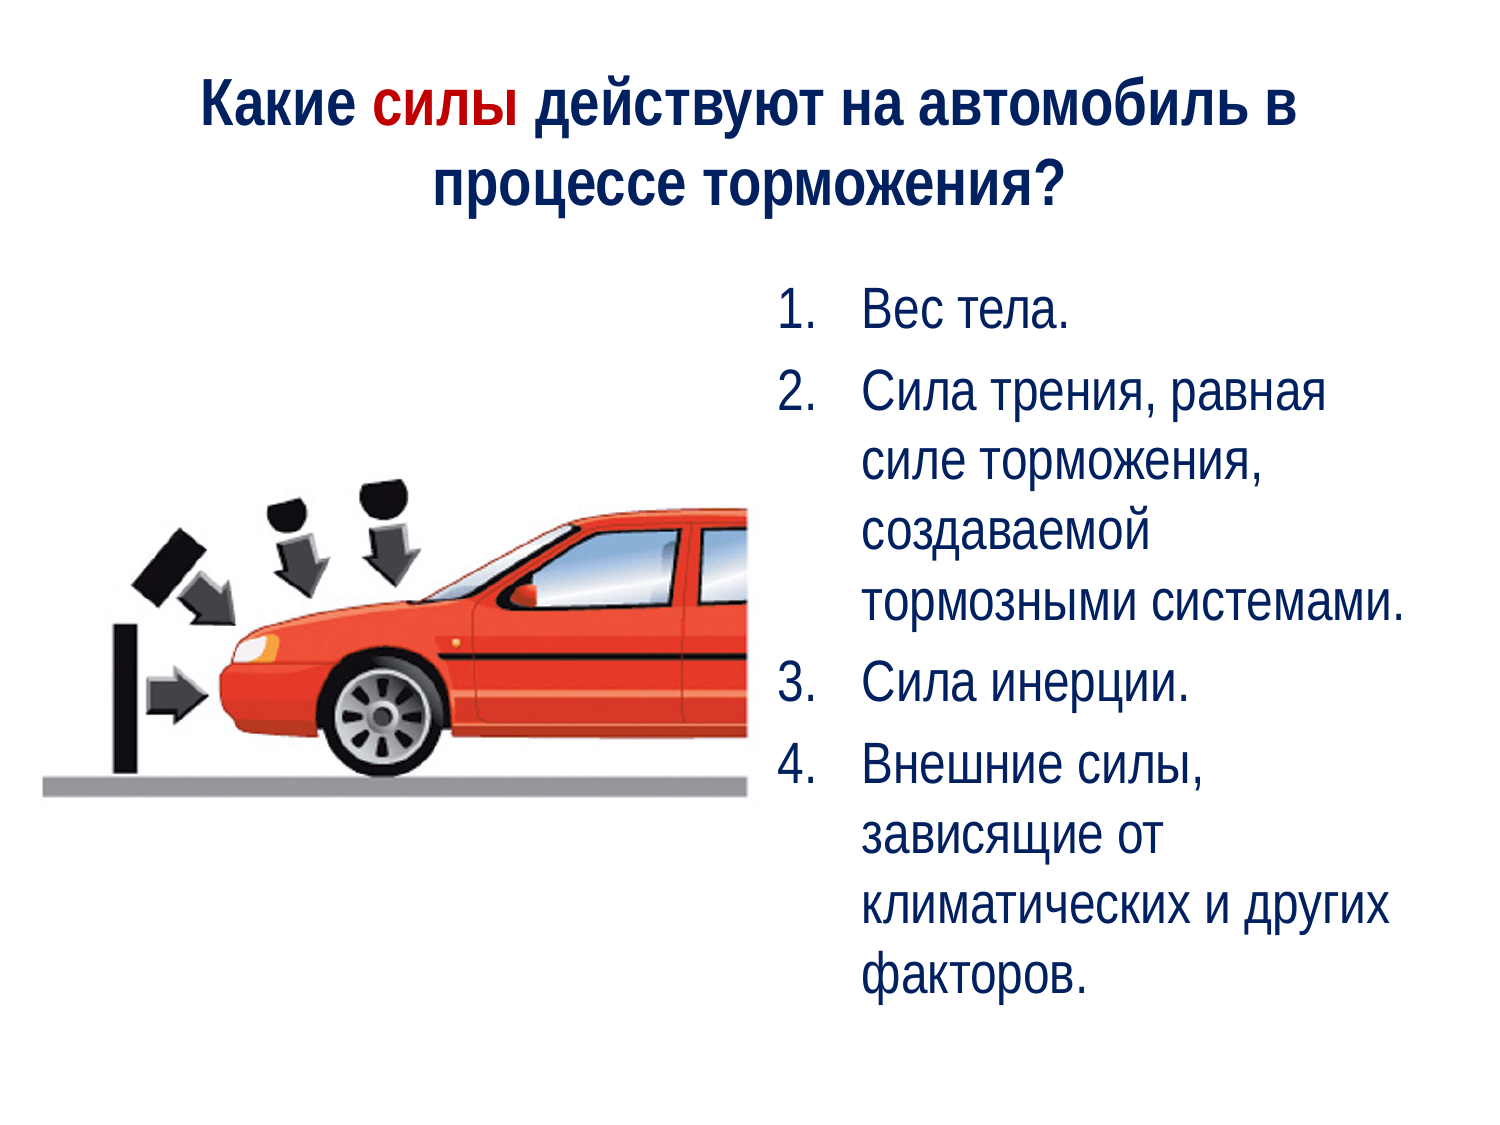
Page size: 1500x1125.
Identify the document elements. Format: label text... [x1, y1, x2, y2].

title Какие силы действуют на автомобиль в процессе торможения? [75, 45, 1425, 233]
list Вес тела. Сила трения, равная силе торможения, создаваемой тормозными системами. Сила инерции. Внешние силы, зависящие от климатических и других факторов. [762, 262, 1454, 1067]
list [23, 409, 767, 814]
